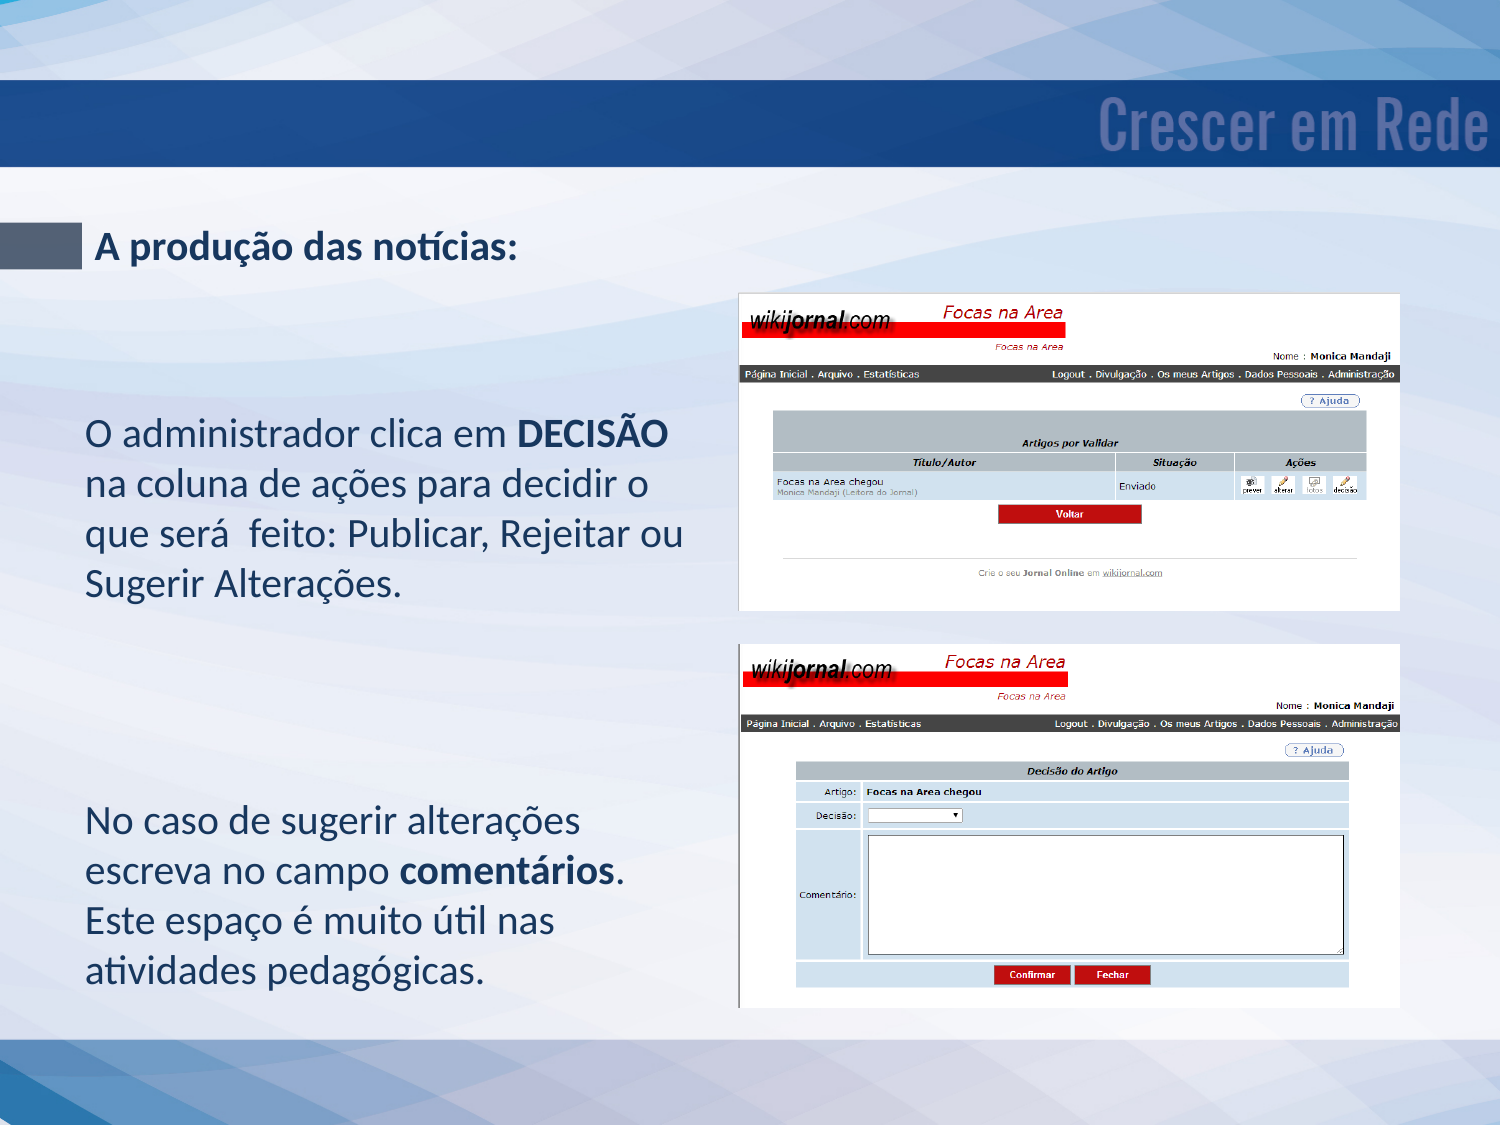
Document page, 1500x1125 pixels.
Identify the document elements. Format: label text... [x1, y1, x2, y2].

text_box [0, 220, 70, 272]
picture [0, 0, 1500, 1125]
text_box No caso de sugerir alterações escreva no campo comentários. Este espaço é muito útil nas atividades pedagógicas. [70, 785, 704, 1000]
text_box O administrador clica em DECISÃO na coluna de ações para decidir o que será feito: Publicar, Rejeitar ou Sugerir Alterações. [70, 398, 715, 614]
text_box A produção das notícias: [70, 210, 1418, 276]
